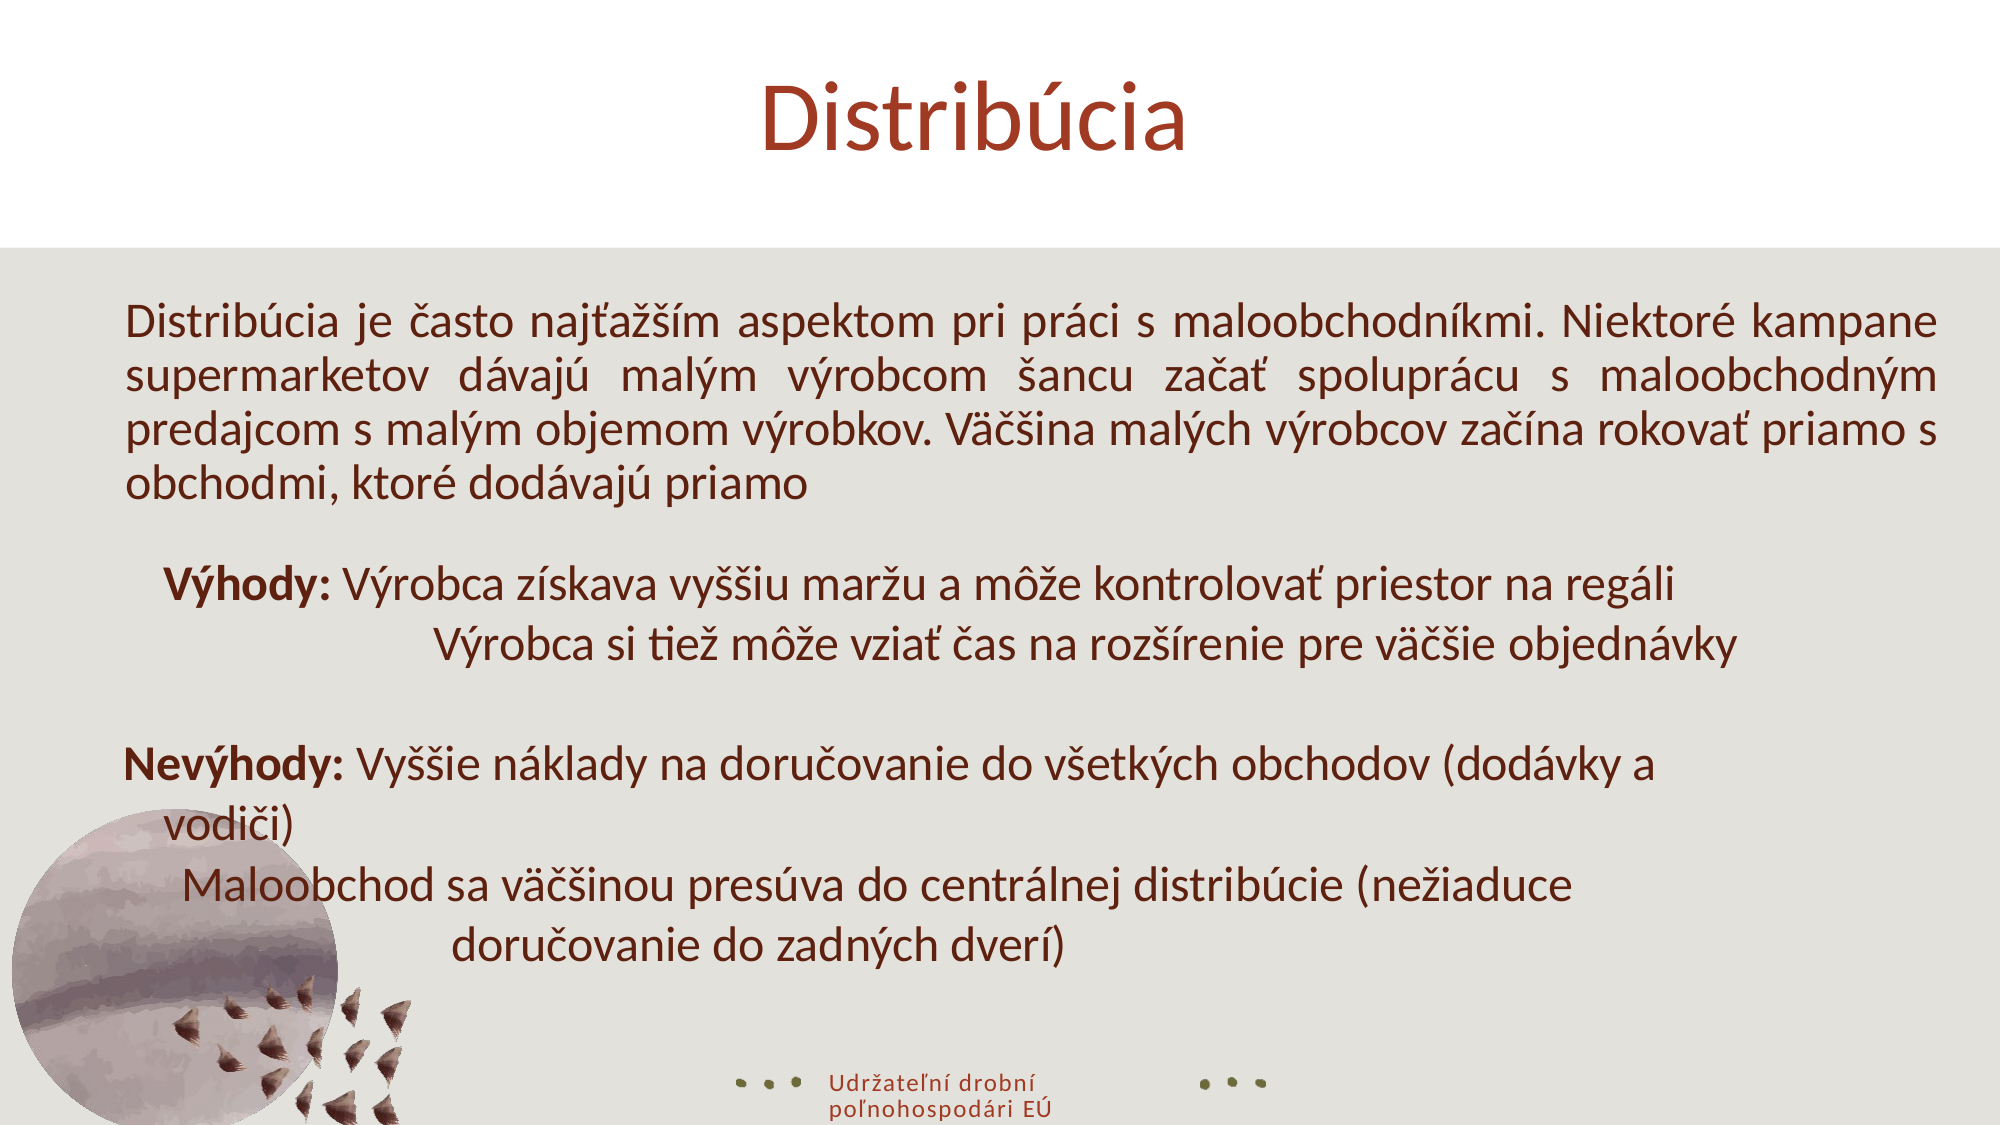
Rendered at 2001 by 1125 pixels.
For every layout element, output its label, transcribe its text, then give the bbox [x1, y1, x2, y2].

title Distribúcia [757, 48, 1243, 239]
picture [732, 1046, 805, 1120]
footer Udržateľní drobní poľnohospodári EÚ [826, 1070, 1172, 1125]
picture [1, 735, 475, 1125]
picture [1196, 1047, 1270, 1120]
text_box Distribúcia je často najťažším aspektom pri práci s maloobchodníkmi. Niektoré kampane supermarketov dávajú malým výrobcom šancu začať spoluprácu s maloobchodným predajcom s malým objemom výrobkov. Väčšina malých výrobcov začína rokovať priamo s obchodmi, ktoré dodávajú priamo Výhody: Výrobca získava vyššiu maržu a môže kontrolovať priestor na regáli Výrobca si tiež môže vziať čas na rozšírenie pre väčšie objednávky Nevýhody: Vyššie náklady na doručovanie do všetkých obchodov (dodávky a vodiči) Maloobchod sa väčšinou presúva do centrálnej distribúcie (nežiaduce doručovanie do zadných dverí) [123, 284, 1960, 972]
